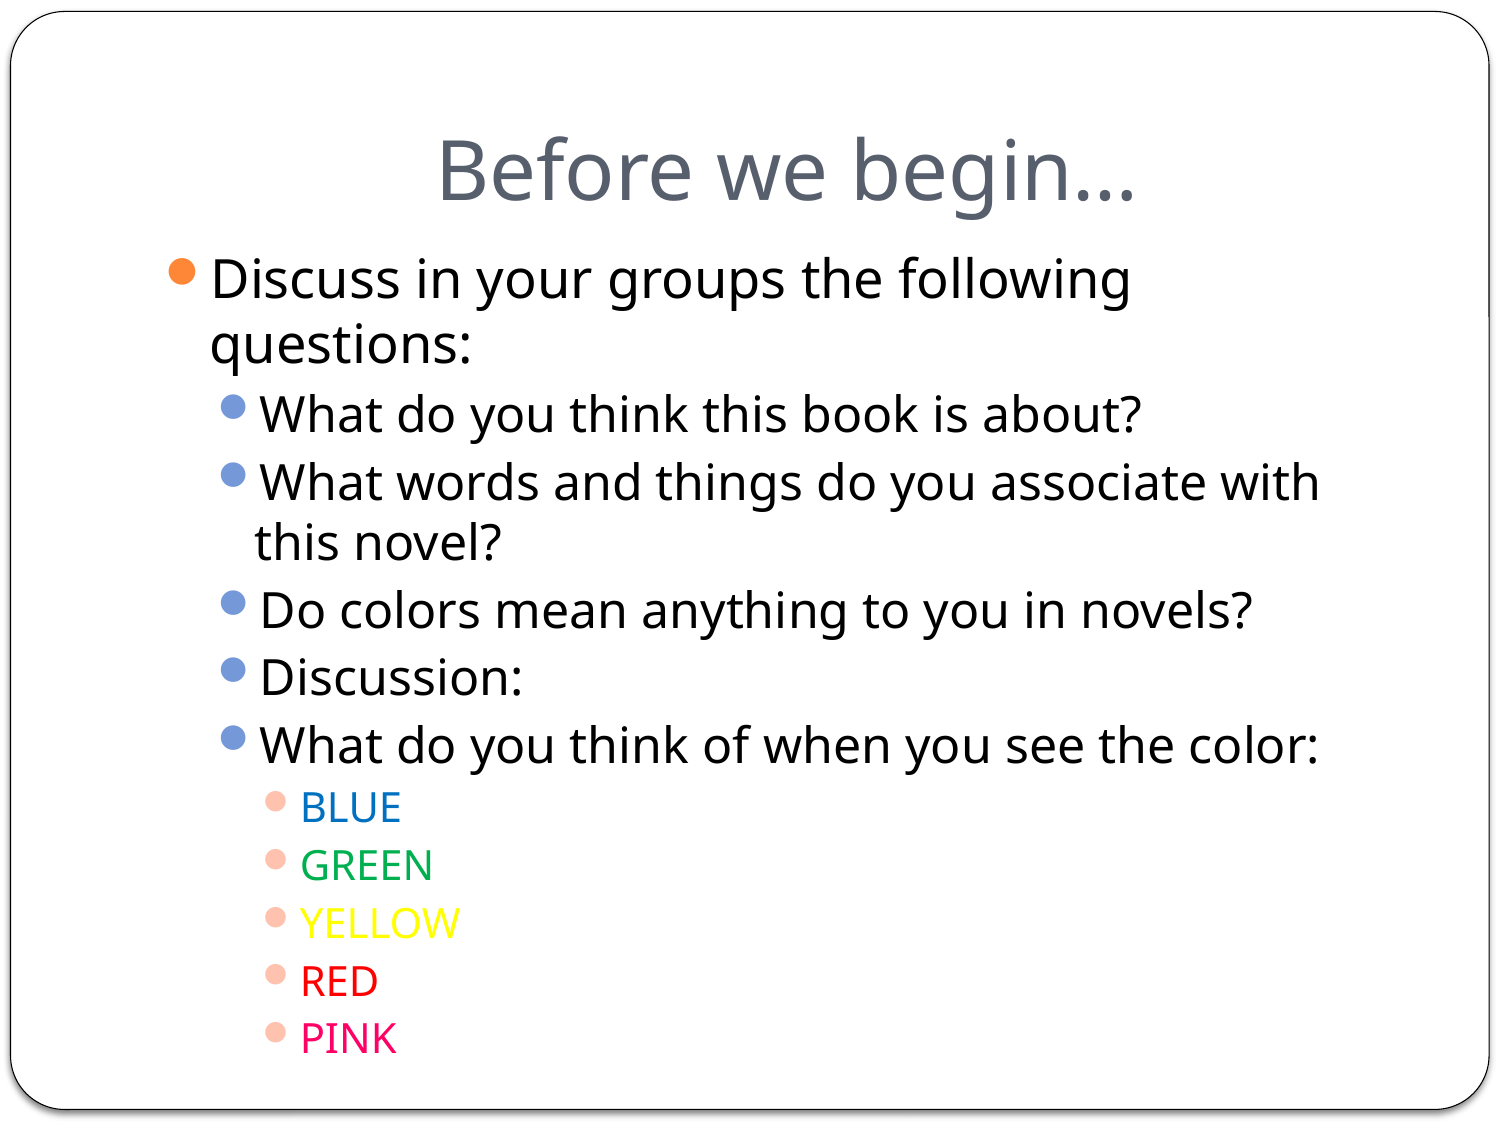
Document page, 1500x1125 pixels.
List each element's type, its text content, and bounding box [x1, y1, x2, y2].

list Discuss in your groups the following questions: What do you think this book is about? What words and things do you associate with this novel? Do colors mean anything to you in novels? Discussion: What do you think of when you see the color: BLUE GREEN YELLOW RED PINK [150, 237, 1425, 988]
title Before we begin… [150, 45, 1425, 233]
